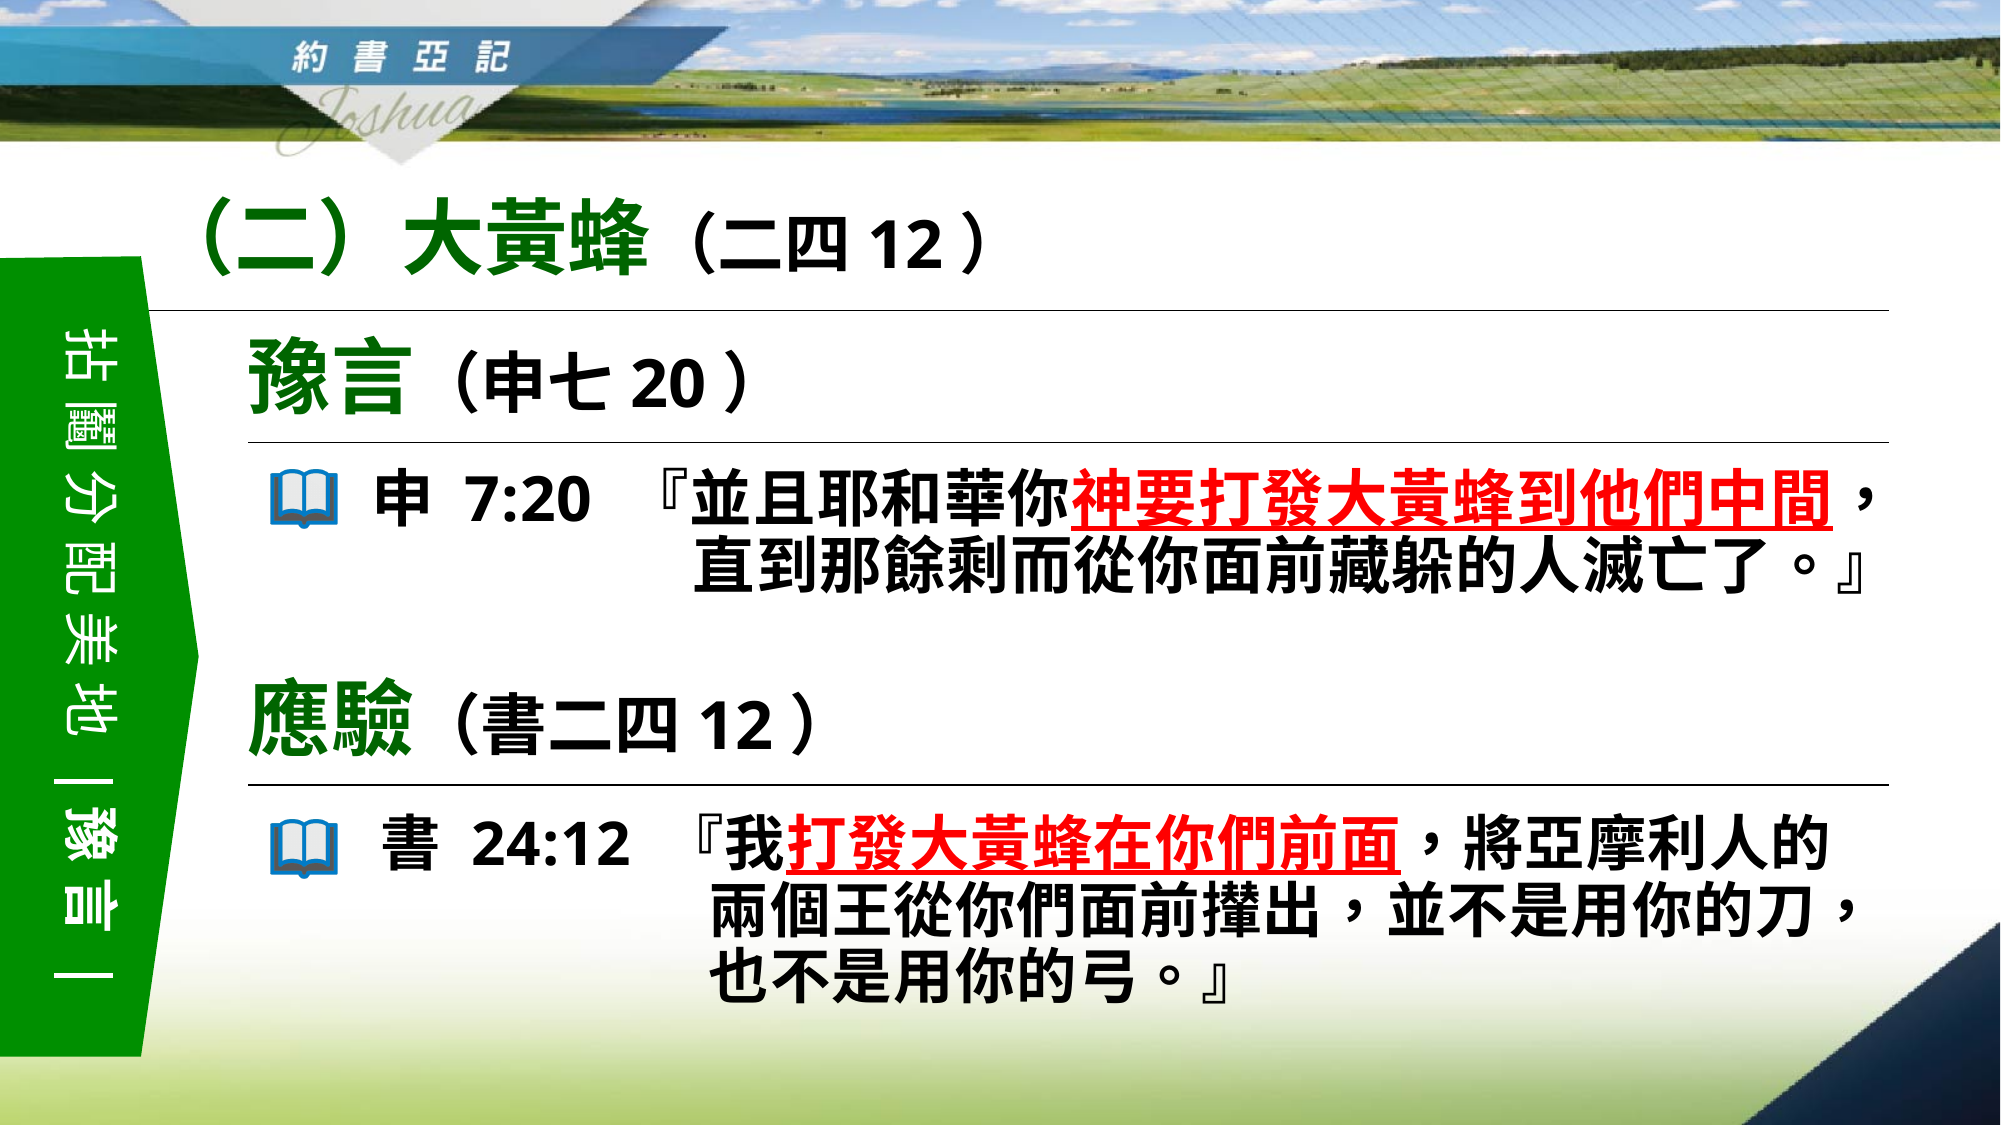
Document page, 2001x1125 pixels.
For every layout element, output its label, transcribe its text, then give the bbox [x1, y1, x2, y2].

text_box [0, 255, 200, 1058]
text_box 豫言（申七20） [232, 317, 1765, 432]
text_box 拈鬮分配美地 豫言 [35, 312, 134, 972]
text_box （二）大黃蜂（二四12） [136, 178, 1668, 293]
text_box 書 24:12 『我打發大黃蜂在你們前面，將亞摩利人的兩個王從你們面前攆出，並不是用你的刀，也不是用你的弓。』 [365, 803, 1871, 1019]
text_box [54, 781, 113, 976]
picture [0, 0, 2001, 1125]
text_box 應驗（書二四12） [232, 658, 1765, 774]
text_box 申 7:20 『並且耶和華你神要打發大黃蜂到他們中間，直到那餘剩而從你面前藏躲的人滅亡了。』 [356, 460, 1918, 609]
